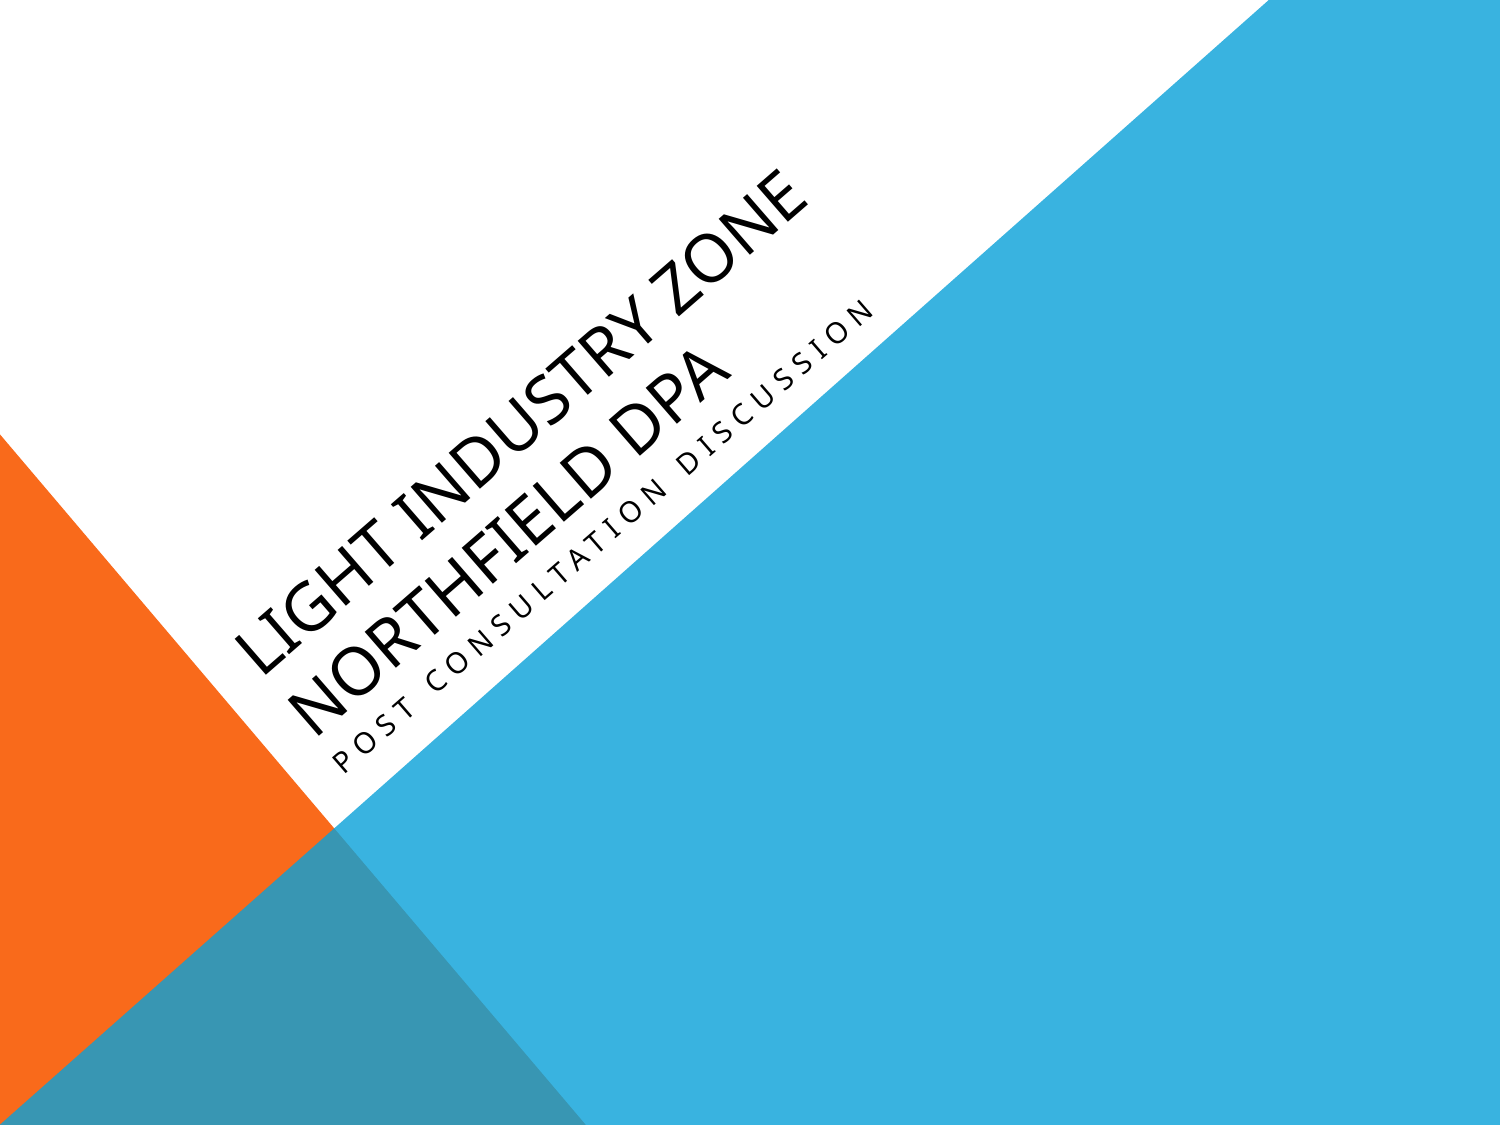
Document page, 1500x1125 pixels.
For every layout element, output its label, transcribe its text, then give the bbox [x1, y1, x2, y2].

title Light industry zone northfield DPA [182, 4, 1012, 761]
subtitle Post consultation discussion [312, 61, 1154, 804]
